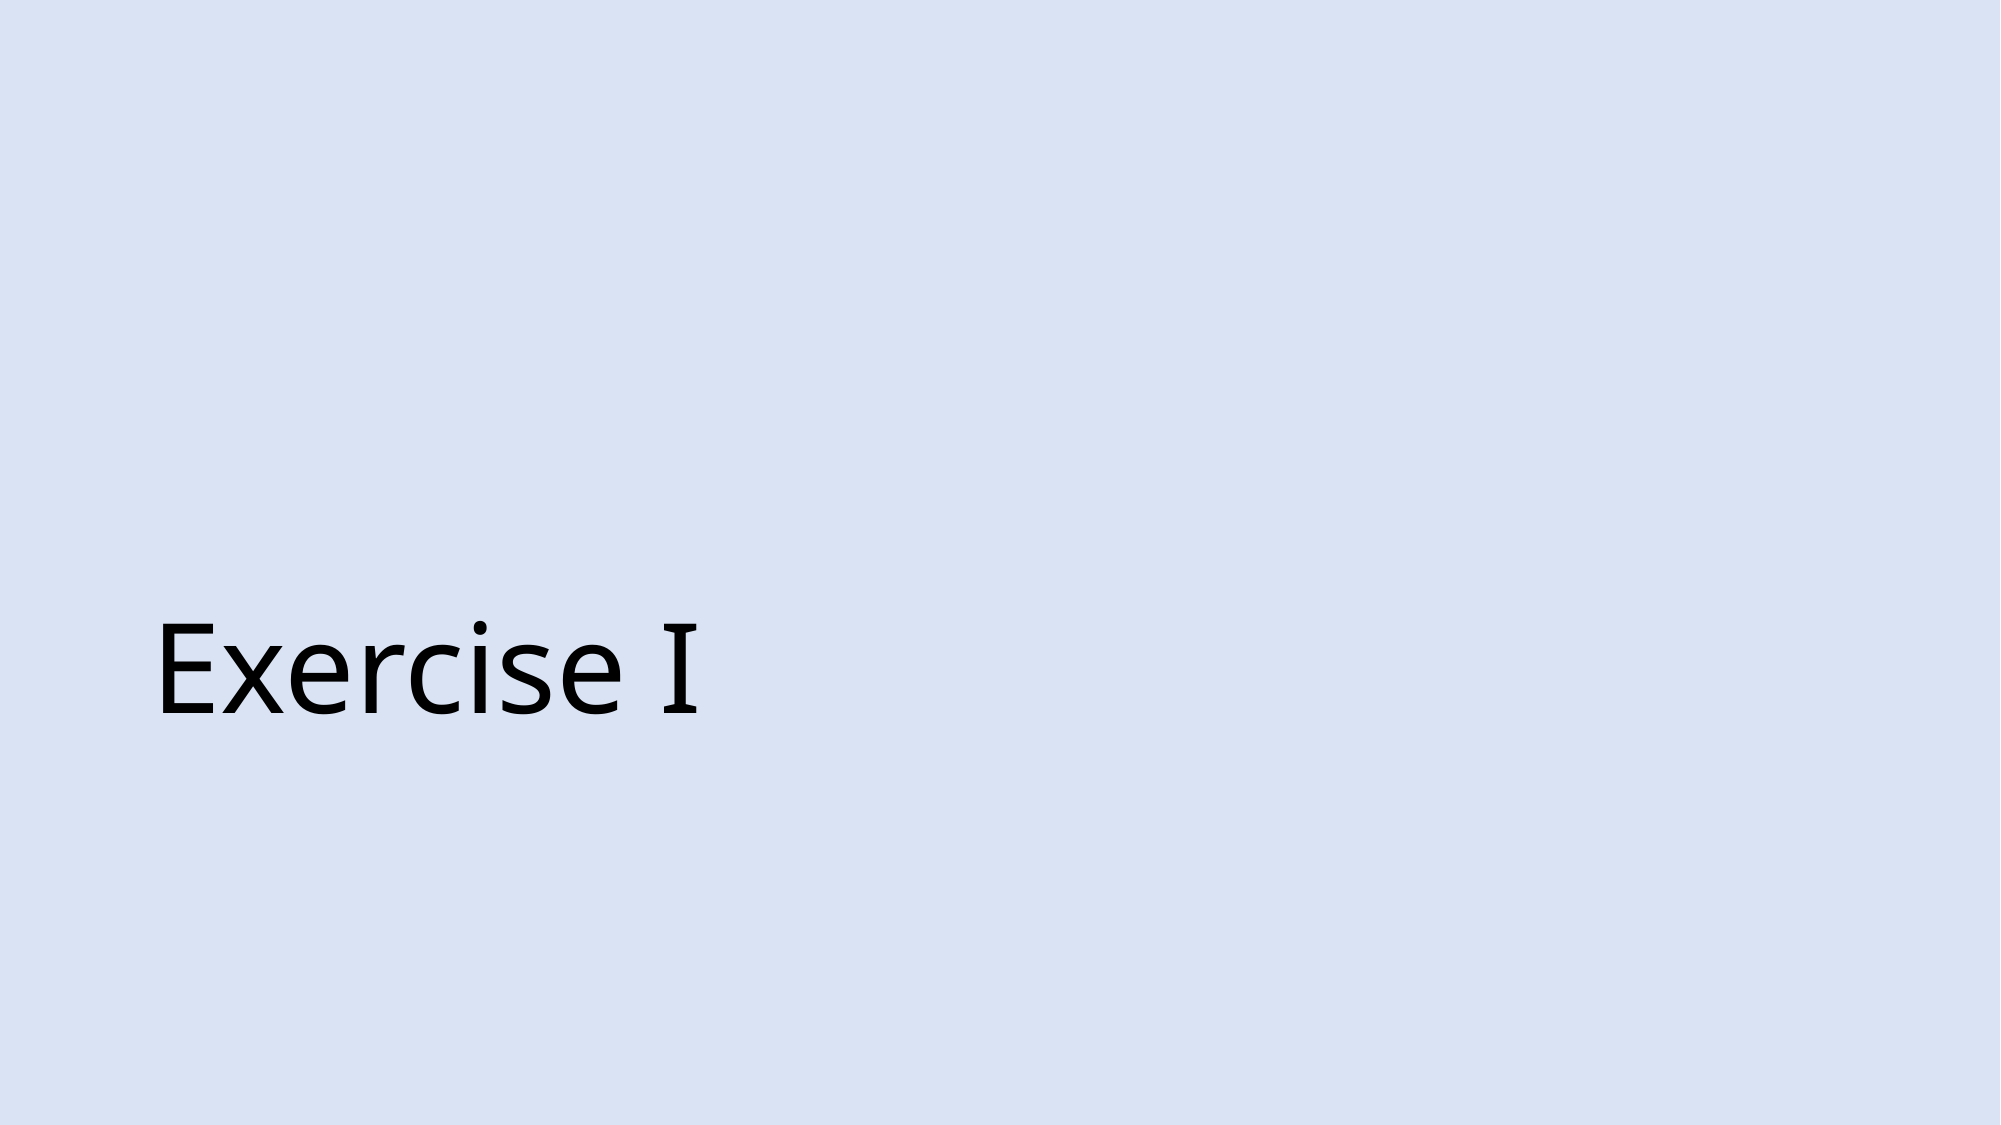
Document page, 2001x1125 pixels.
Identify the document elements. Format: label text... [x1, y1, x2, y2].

title Exercise I [136, 280, 1862, 749]
